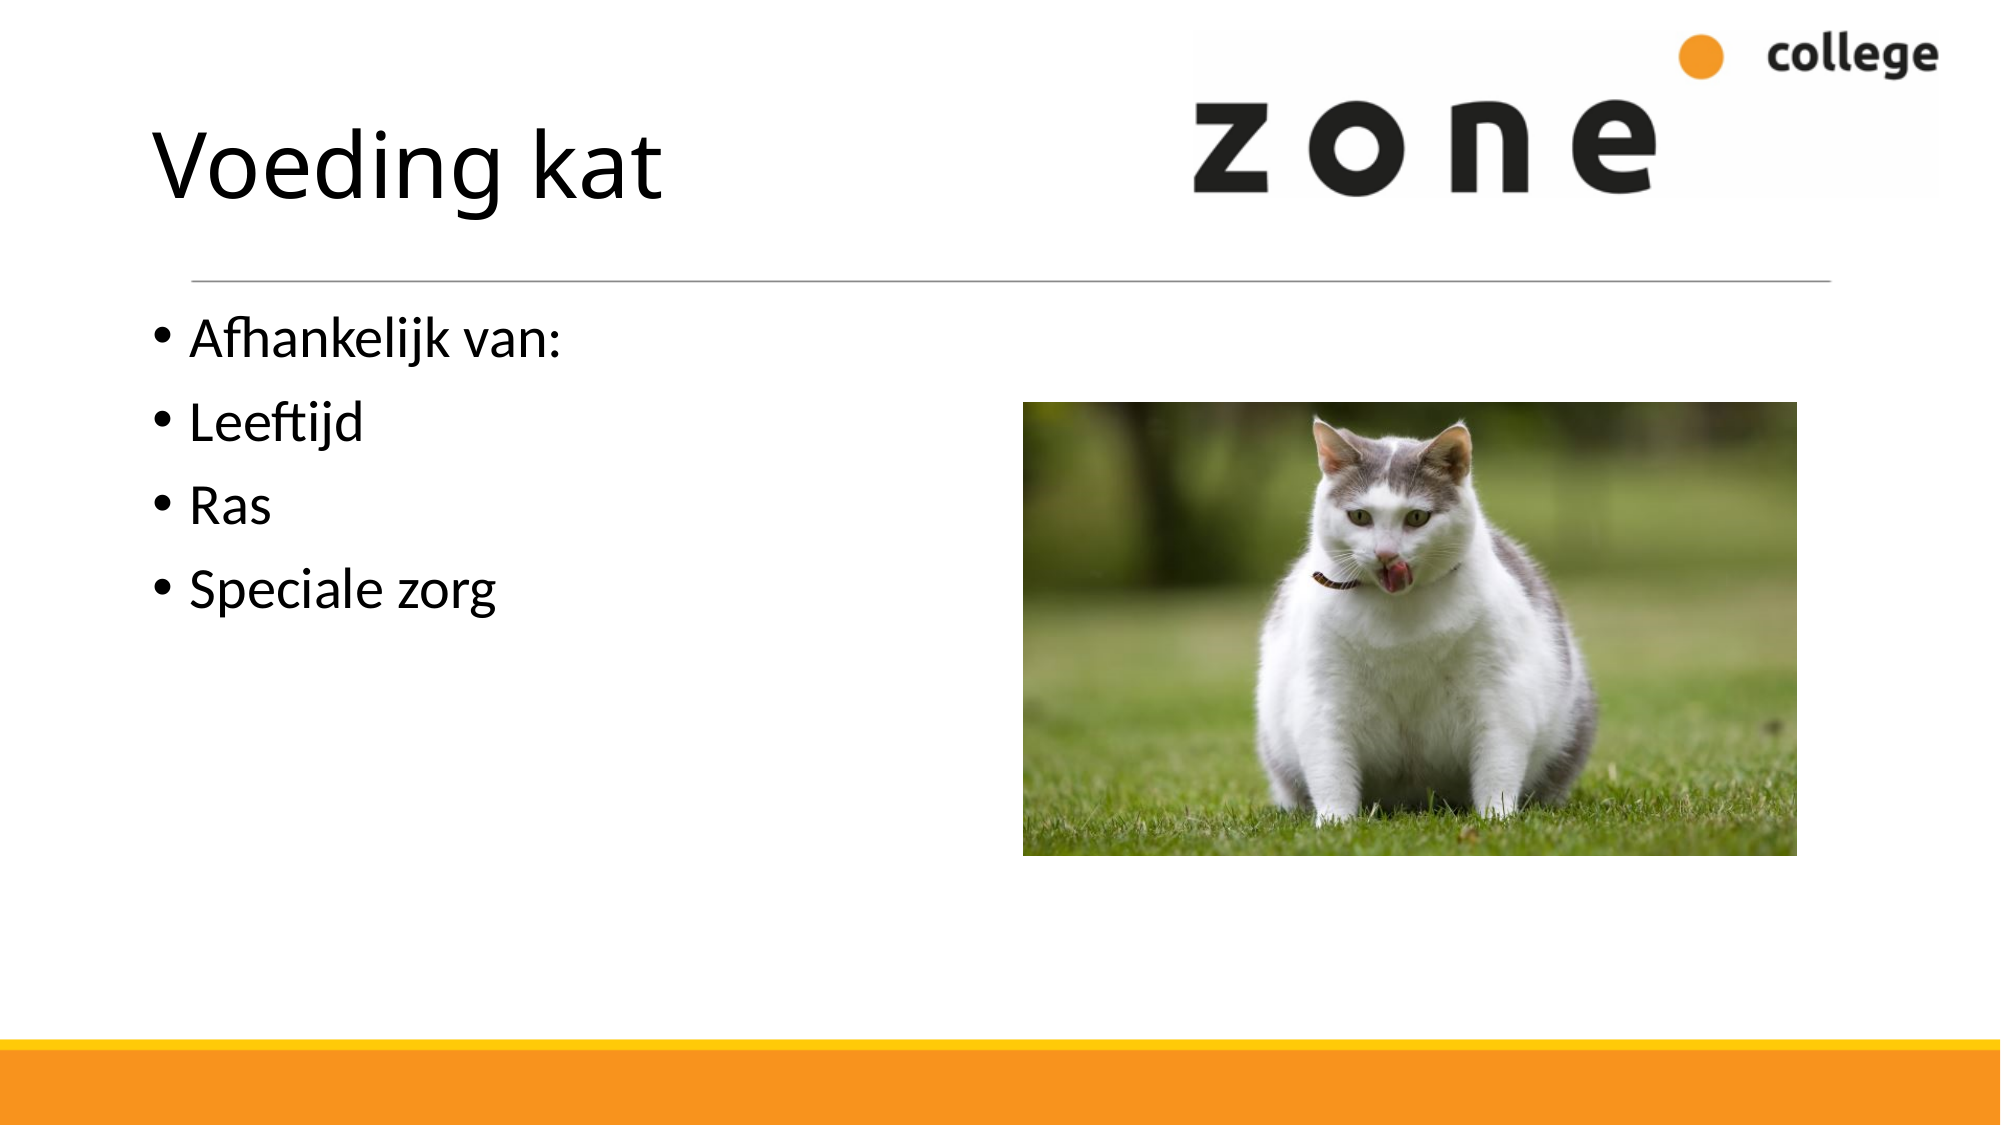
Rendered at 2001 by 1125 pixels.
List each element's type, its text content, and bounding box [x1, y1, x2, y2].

picture [0, 0, 2001, 1125]
list Afhankelijk van: Leeftijd Ras Speciale zorg [137, 299, 1863, 1014]
title Voeding kat [137, 59, 1863, 278]
